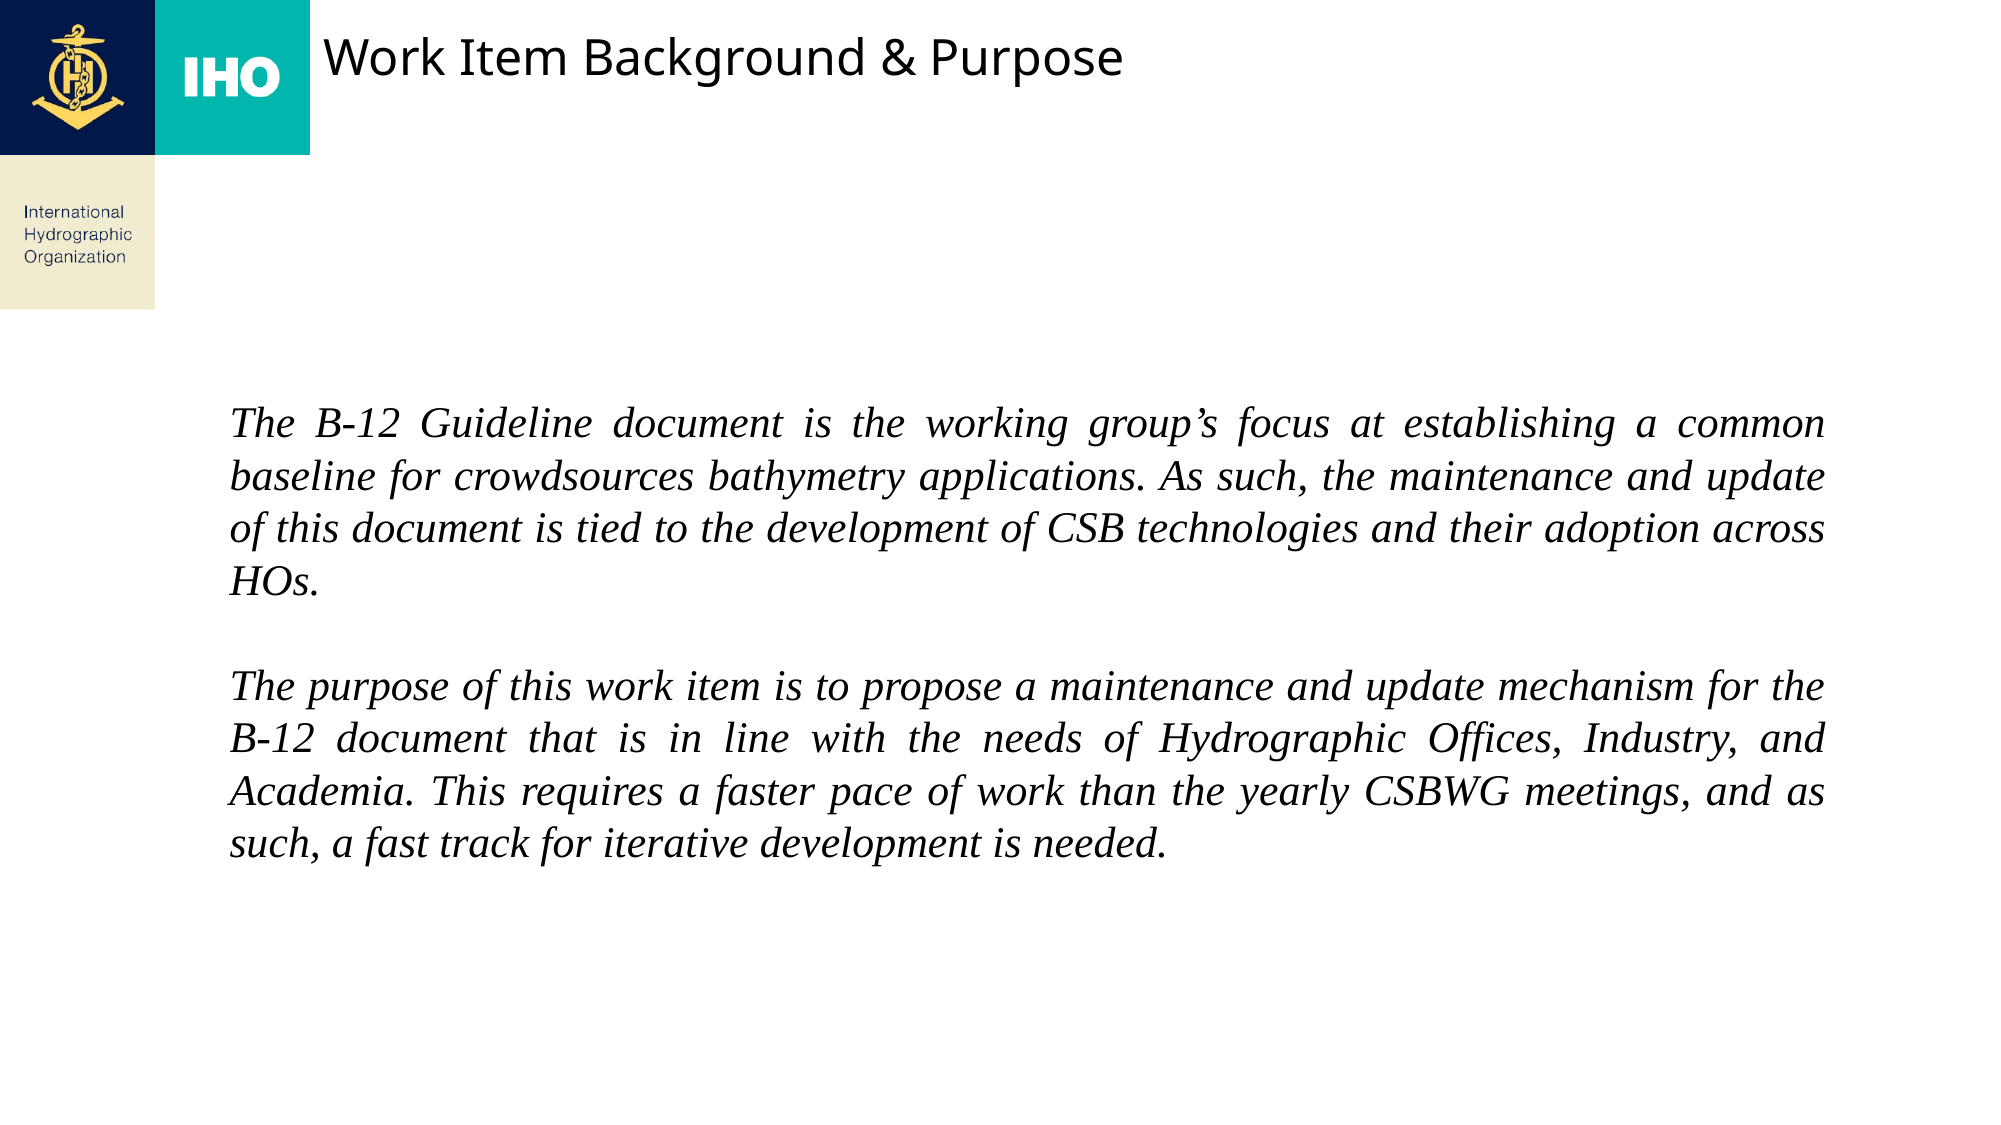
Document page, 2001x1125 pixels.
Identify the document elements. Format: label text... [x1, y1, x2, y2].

text_box The B-12 Guideline document is the working group’s focus at establishing a common baseline for crowdsources bathymetry applications. As such, the maintenance and update of this document is tied to the development of CSB technologies and their adoption across HOs. The purpose of this work item is to propose a maintenance and update mechanism for the B-12 document that is in line with the needs of Hydrographic Offices, Industry, and Academia. This requires a faster pace of work than the yearly CSBWG meetings, and as such, a fast track for iterative development is needed. [214, 379, 1843, 1111]
title Work Item Background & Purpose [308, 24, 2000, 170]
picture [0, 0, 310, 310]
